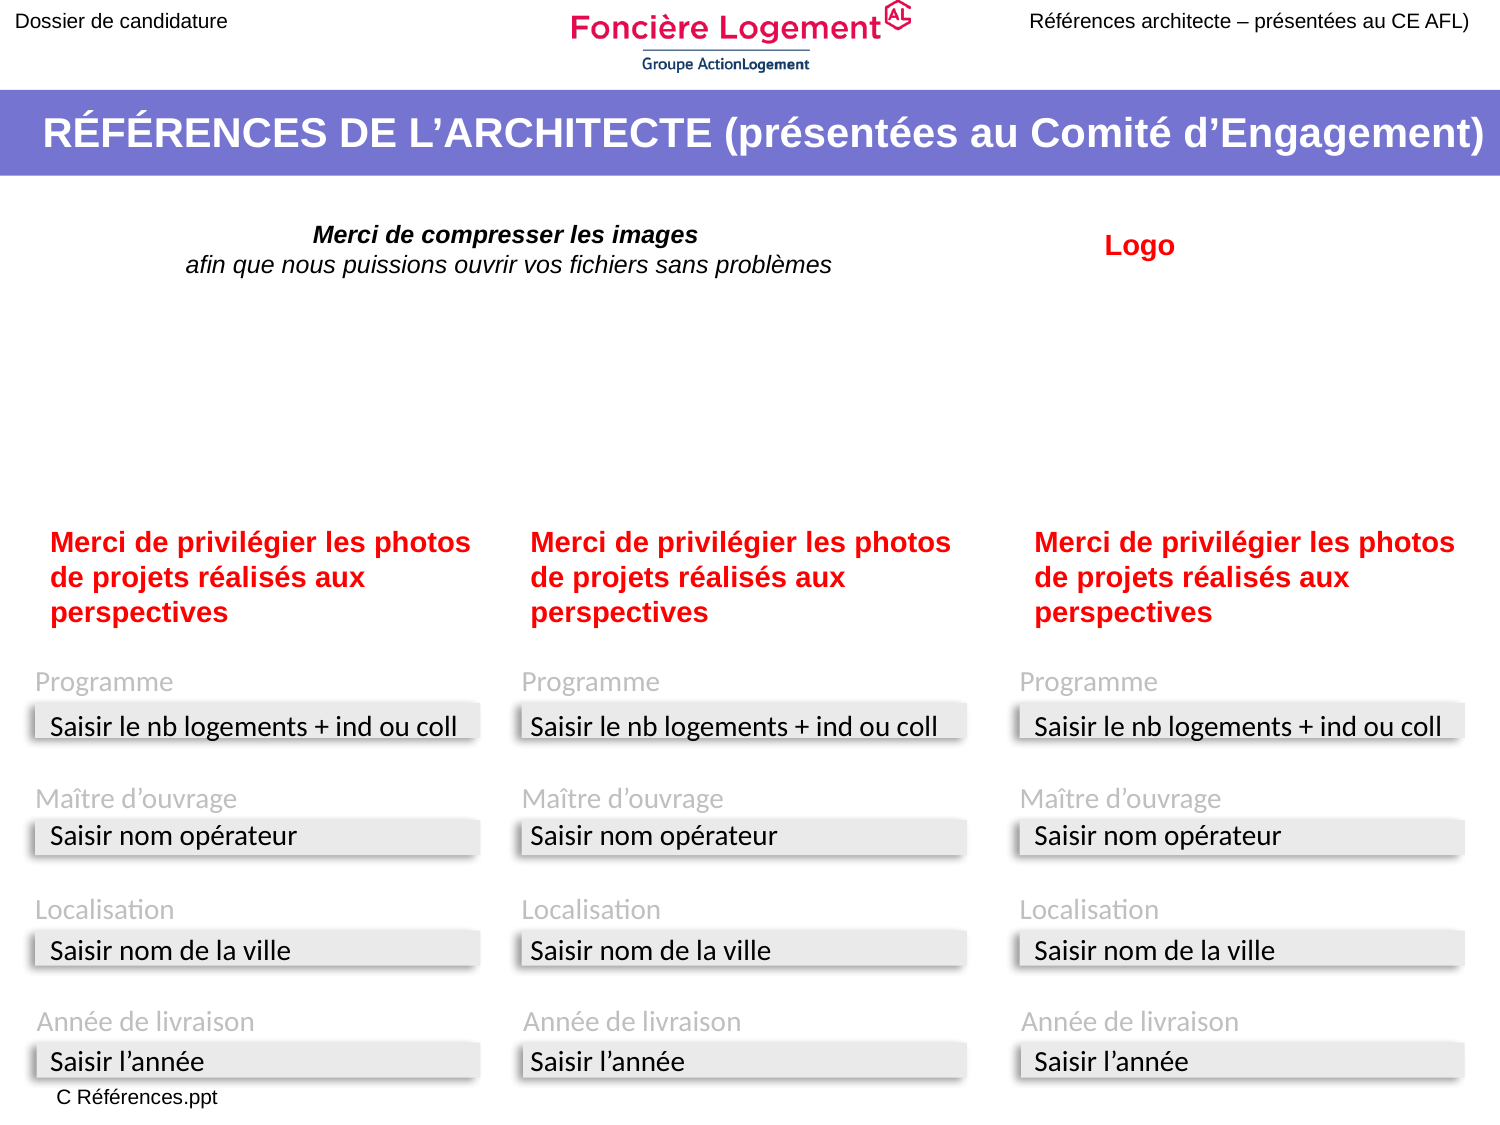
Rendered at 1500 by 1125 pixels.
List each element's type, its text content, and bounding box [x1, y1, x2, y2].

picture [1007, 93, 1290, 282]
text_box Saisir nom opérateur [35, 808, 481, 859]
text_box Saisir le nb logements + ind ou coll [35, 699, 481, 750]
text_box Saisir nom opérateur [515, 808, 961, 859]
text_box Saisir nom opérateur [1019, 808, 1465, 859]
picture [572, 0, 911, 73]
picture [34, 327, 481, 633]
text_box Saisir le nb logements + ind ou coll [515, 699, 961, 750]
picture [521, 327, 968, 633]
text_box Saisir nom de la ville [1019, 923, 1465, 974]
text_box Saisir le nb logements + ind ou coll [1019, 699, 1465, 750]
text_box Saisir l’année [1019, 1034, 1465, 1085]
text_box Saisir nom de la ville [35, 923, 481, 974]
text_box Saisir l’année [35, 1034, 481, 1085]
picture [1019, 327, 1466, 633]
text_box Saisir l’année [515, 1034, 961, 1085]
text_box Saisir nom de la ville [515, 923, 961, 974]
